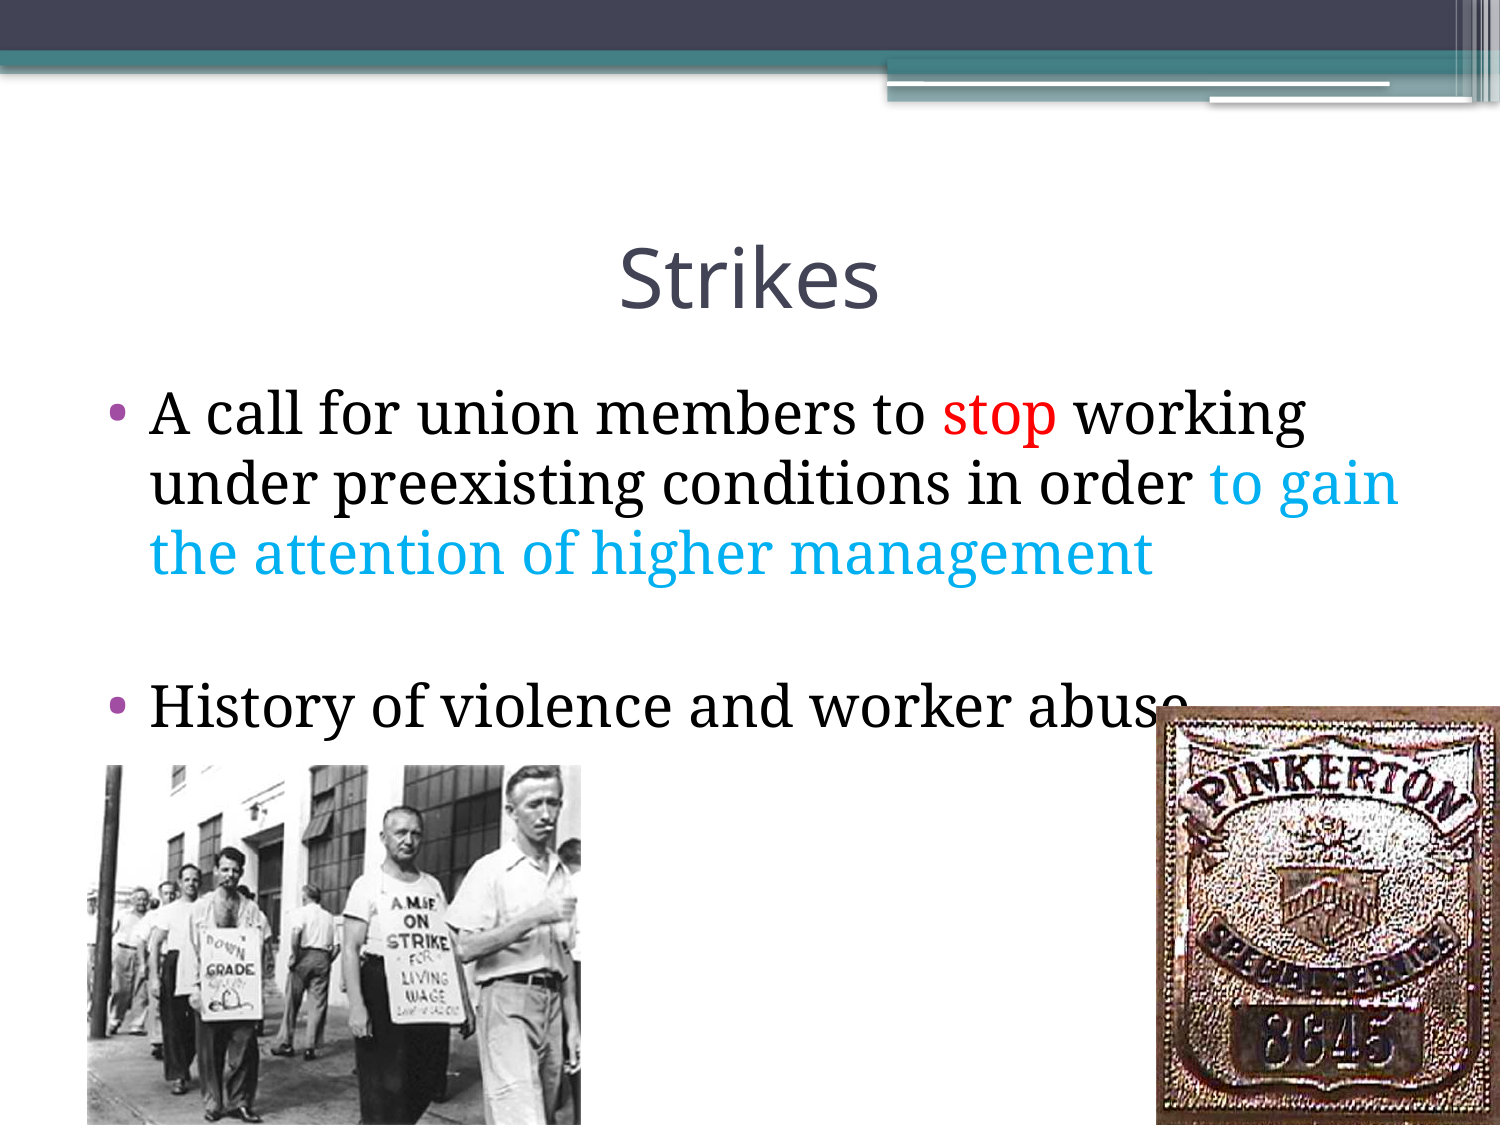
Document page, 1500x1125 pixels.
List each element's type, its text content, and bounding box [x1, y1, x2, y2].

list A call for union members to stop working under preexisting conditions in order to gain the attention of higher management History of violence and worker abuse [75, 368, 1425, 1079]
title Strikes [75, 187, 1425, 363]
picture [1156, 706, 1500, 1125]
picture [87, 765, 581, 1125]
